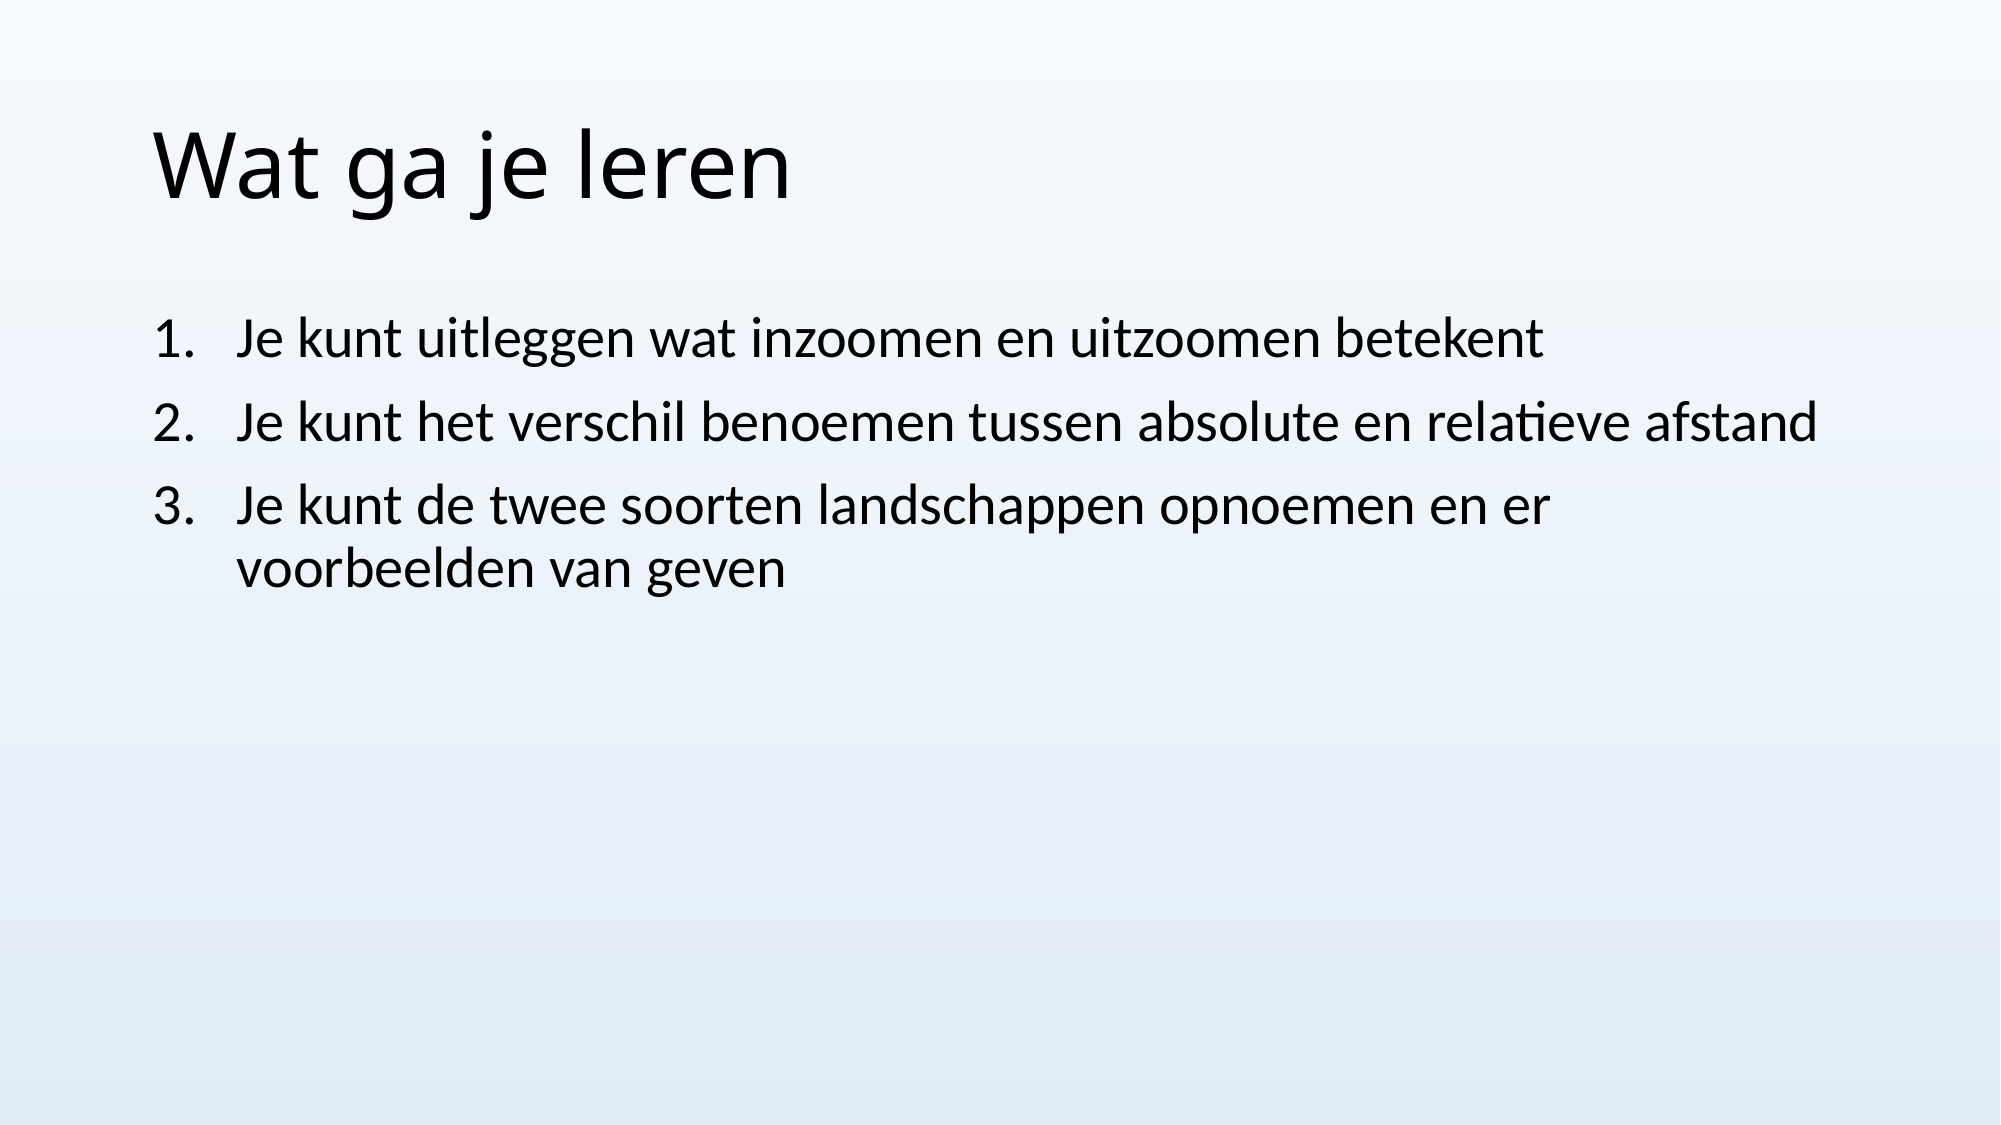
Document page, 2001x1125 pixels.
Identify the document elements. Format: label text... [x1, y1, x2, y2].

list Je kunt uitleggen wat inzoomen en uitzoomen betekent Je kunt het verschil benoemen tussen absolute en relatieve afstand Je kunt de twee soorten landschappen opnoemen en er voorbeelden van geven [137, 299, 1863, 1014]
title Wat ga je leren [137, 59, 1863, 278]
